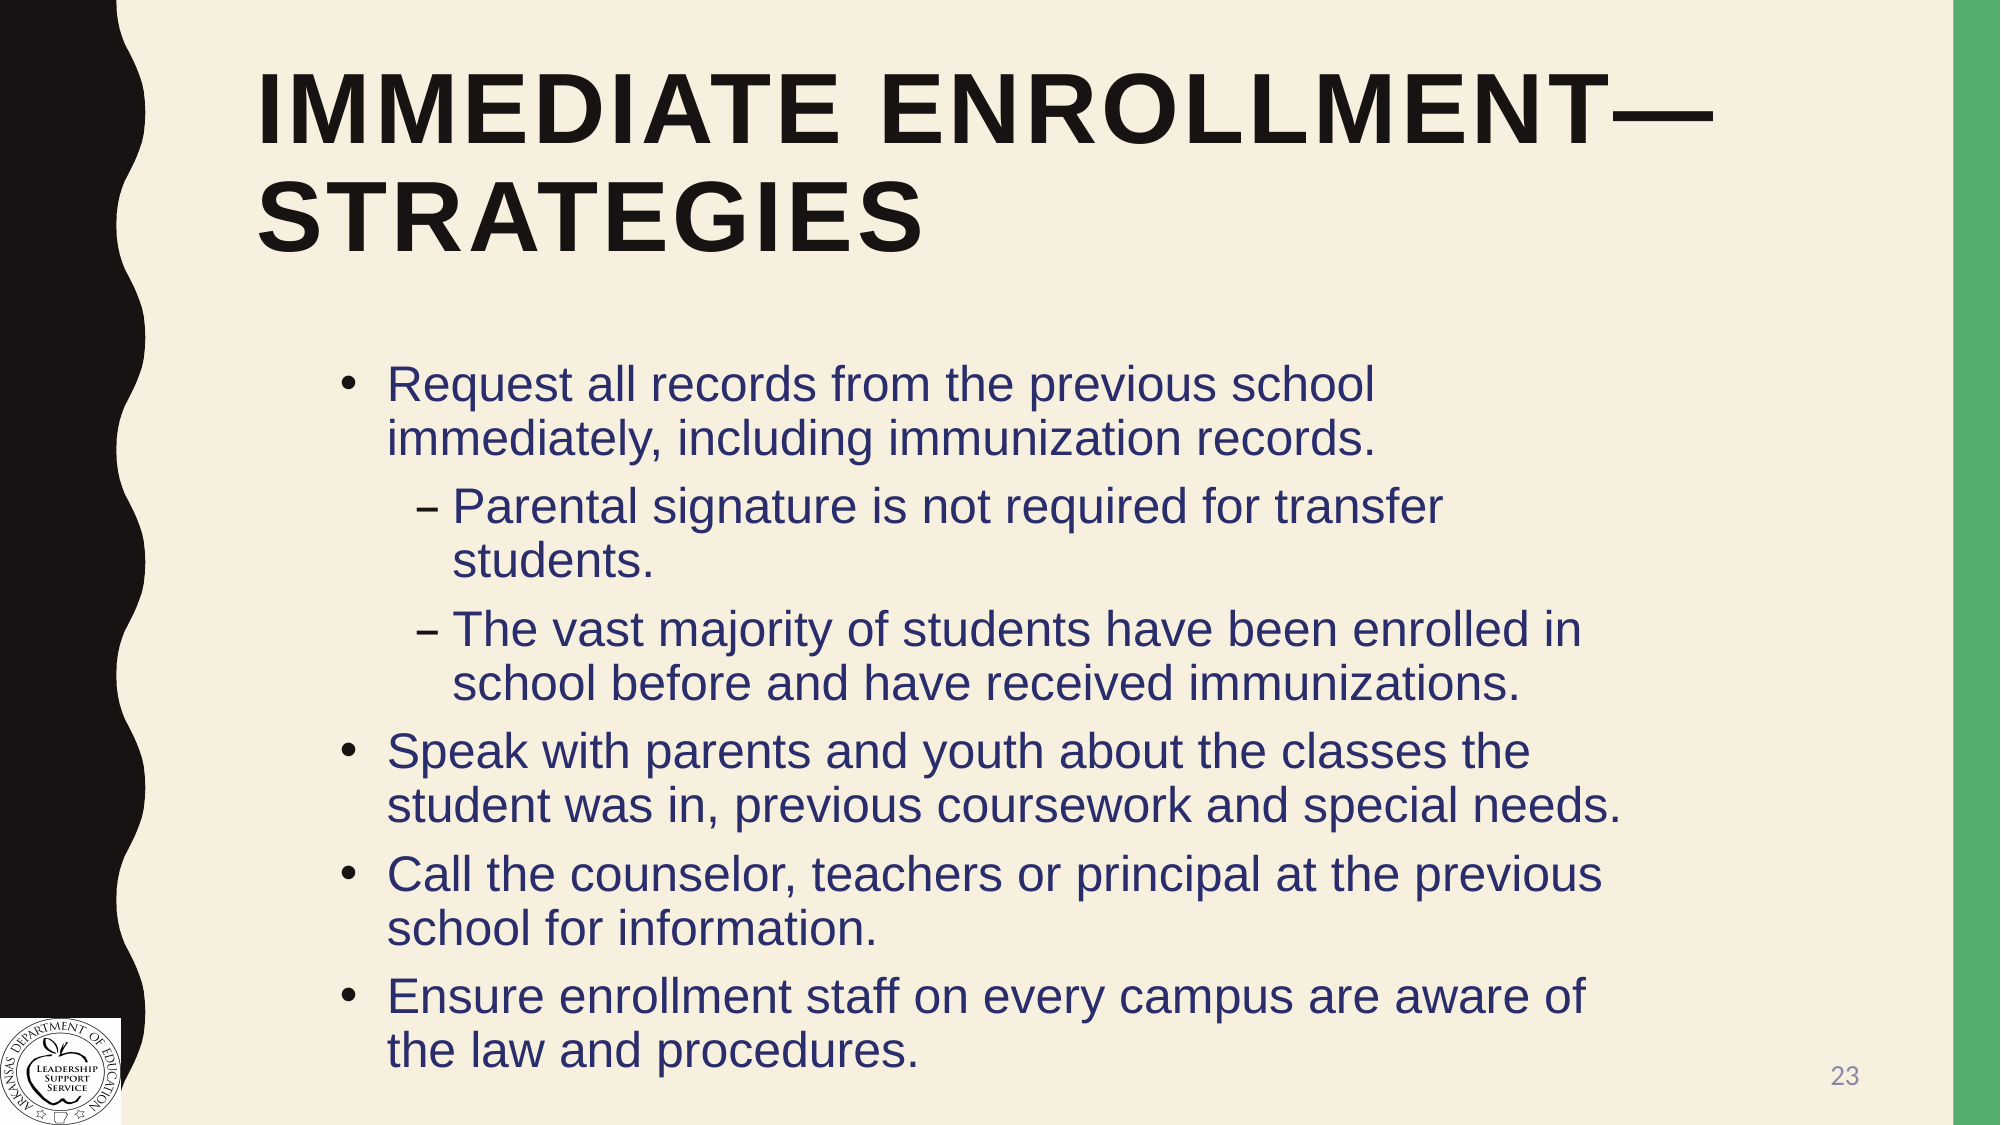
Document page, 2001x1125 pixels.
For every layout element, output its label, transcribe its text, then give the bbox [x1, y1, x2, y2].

slide_number 23 [1412, 1045, 1875, 1103]
title Immediate Enrollment— Strategies [241, 50, 1779, 200]
list Request all records from the previous school immediately, including immunization records. Parental signature is not required for transfer students. The vast majority of students have been enrolled in school before and have received immunizations. Speak with parents and youth about the classes the student was in, previous coursework and special needs. Call the counselor, teachers or principal at the previous school for information. Ensure enrollment staff on every campus are aware of the law and procedures. [324, 350, 1675, 1037]
picture [0, 1018, 121, 1125]
